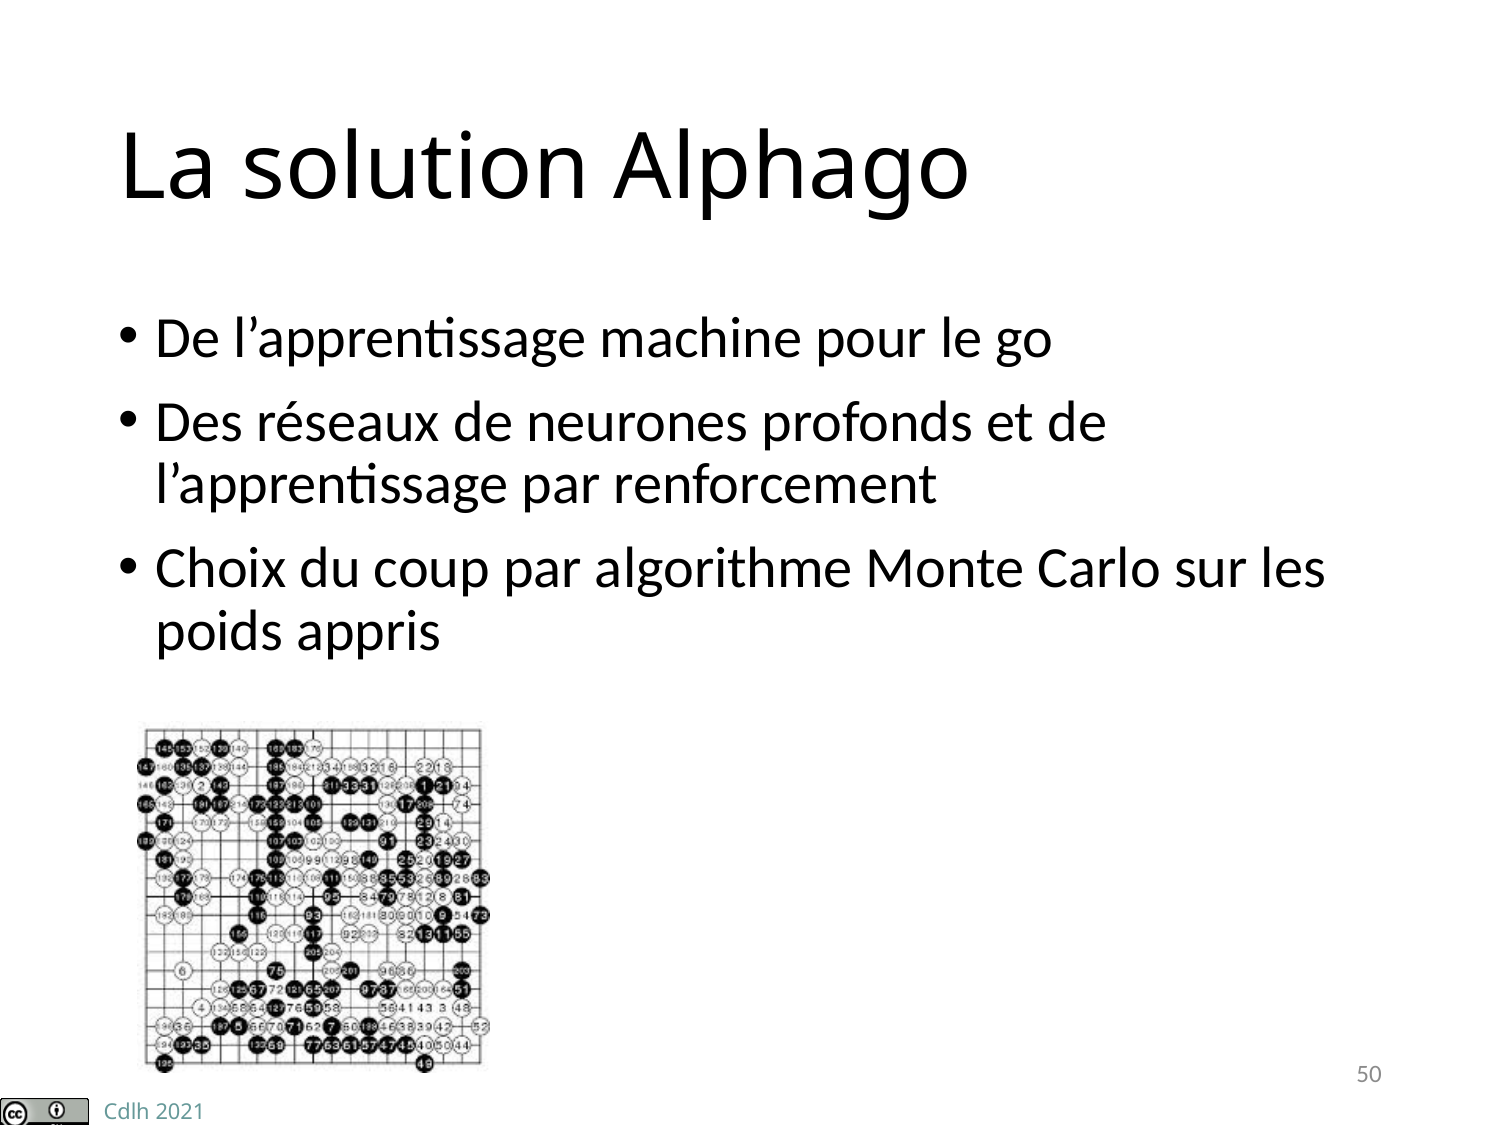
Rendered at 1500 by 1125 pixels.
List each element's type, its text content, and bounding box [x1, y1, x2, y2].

slide_number 50 [1059, 1042, 1397, 1103]
list De l’apprentissage machine pour le go Des réseaux de neurones profonds et de l’apprentissage par renforcement Choix du coup par algorithme Monte Carlo sur les poids appris [103, 299, 1397, 1014]
picture [137, 721, 490, 1073]
picture [0, 1098, 89, 1125]
title La solution Alphago [103, 59, 1397, 278]
